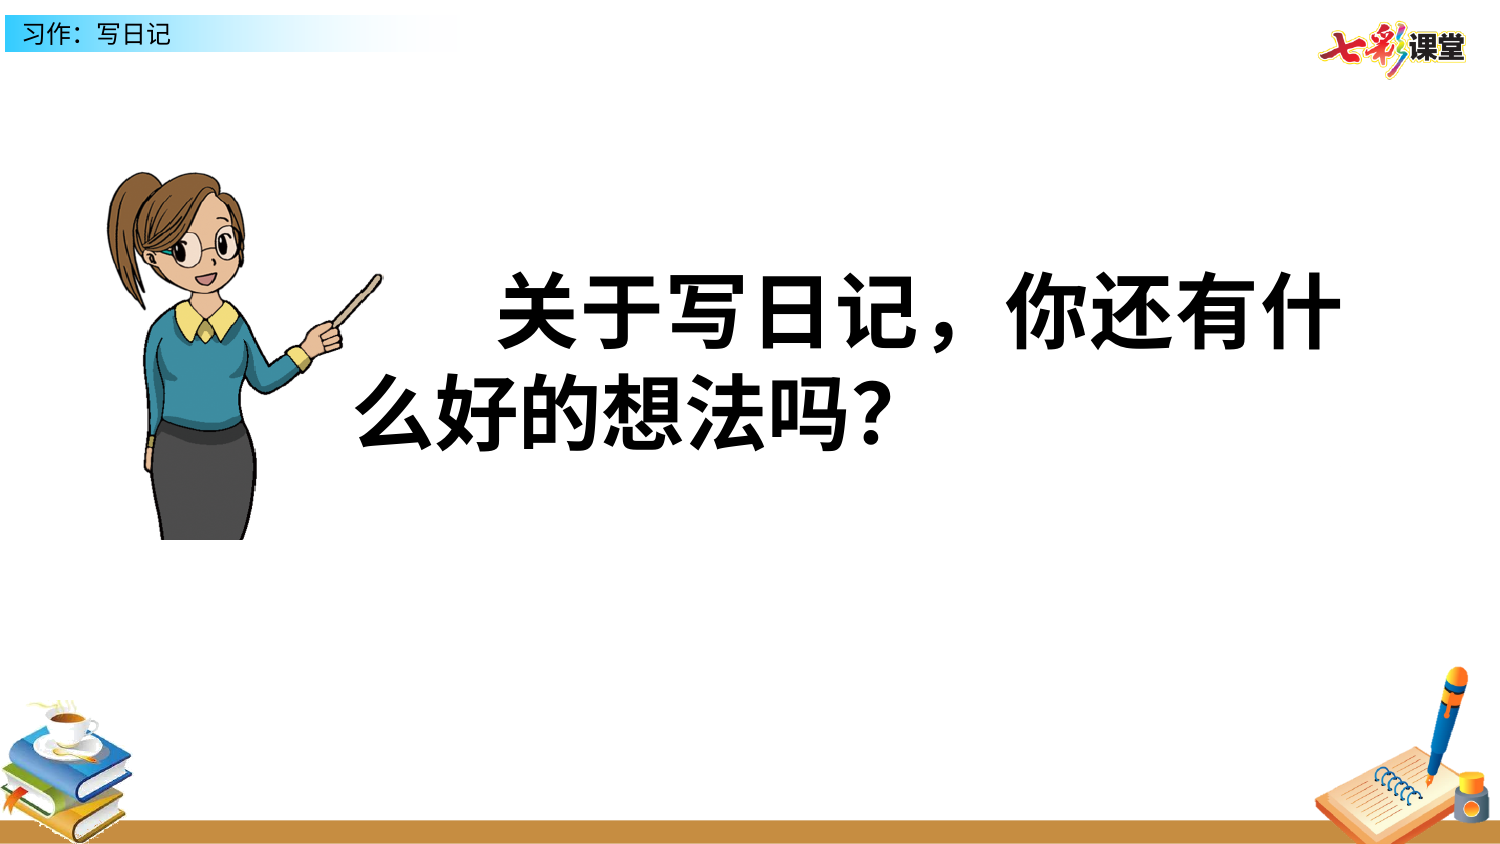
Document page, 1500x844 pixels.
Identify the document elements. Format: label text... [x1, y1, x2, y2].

picture [1303, 652, 1500, 844]
text_box 关于写日记，你还有什么好的想法吗？ [389, 281, 1321, 434]
picture [1316, 20, 1468, 80]
picture [105, 170, 385, 541]
picture [0, 700, 146, 844]
text_box 动作神态描写精彩，“大摇大摆” “津津有味”写出了小黄狗取胜后的得意姿态。 [389, 277, 1325, 438]
